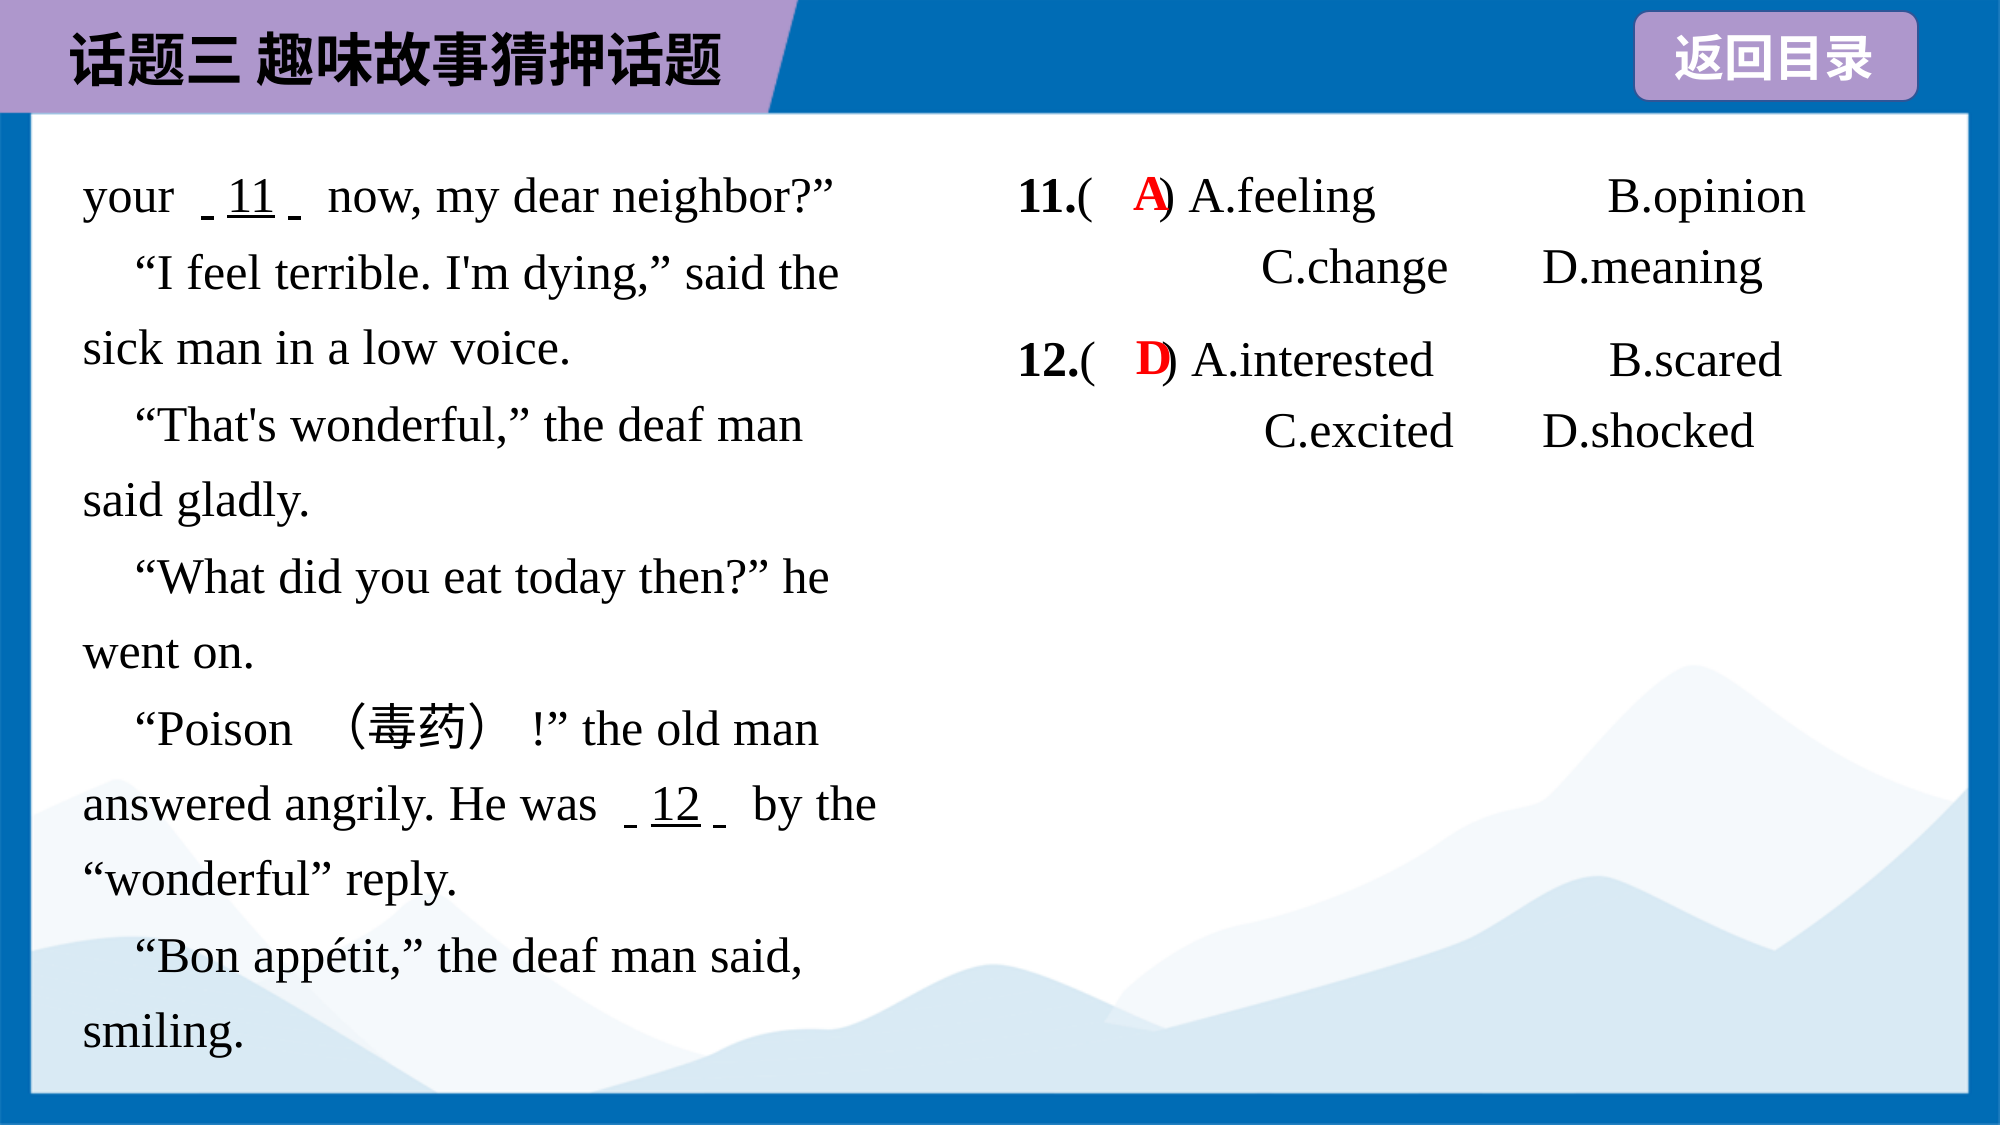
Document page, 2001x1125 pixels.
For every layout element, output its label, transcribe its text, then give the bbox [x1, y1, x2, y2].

picture [0, 0, 2000, 1125]
text_box 11.( ) A.feeling B.opinion C.change D.meaning [1016, 147, 1919, 288]
text_box your . .11. . now, my dear neighbor?” “I feel terrible. I'm dying,” said the sick man in a low voice. “That's wonderful,” the deaf man said gladly. “What did you eat today then?” he went on. “Poison （毒药）!” the old man answered angrily. He was . .12. . by the “wonderful” reply. “Bon appétit,” the deaf man said, smiling. [82, 147, 984, 1058]
text_box 12.( ) A.interested B.scared C.excited D.shocked [1016, 311, 1919, 453]
text_box A [1114, 147, 1188, 216]
text_box D [1117, 311, 1190, 380]
